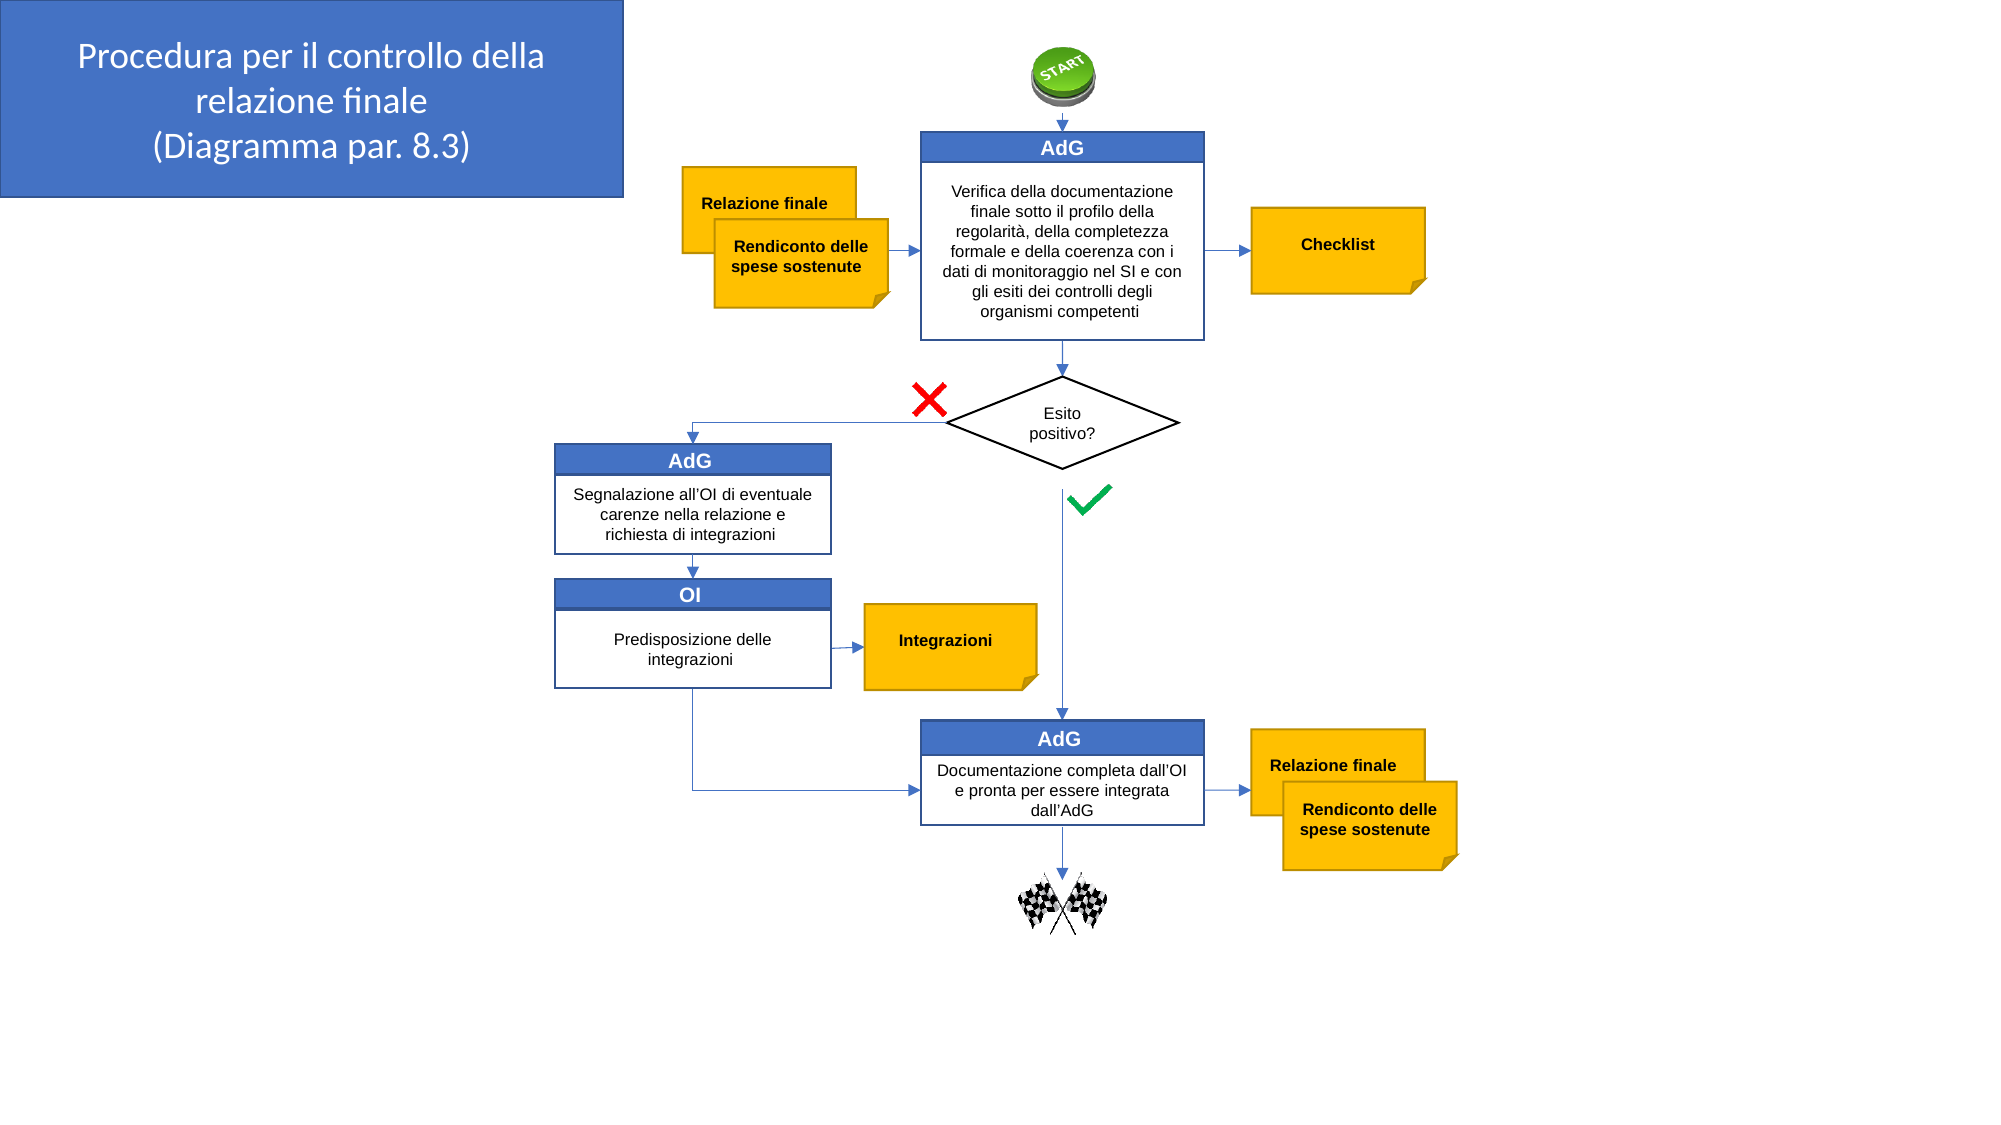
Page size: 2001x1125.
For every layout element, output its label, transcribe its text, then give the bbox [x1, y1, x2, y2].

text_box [555, 41, 1457, 935]
text_box Procedura per il controllo della relazione finale (Diagramma par. 8.3) [0, 0, 624, 198]
